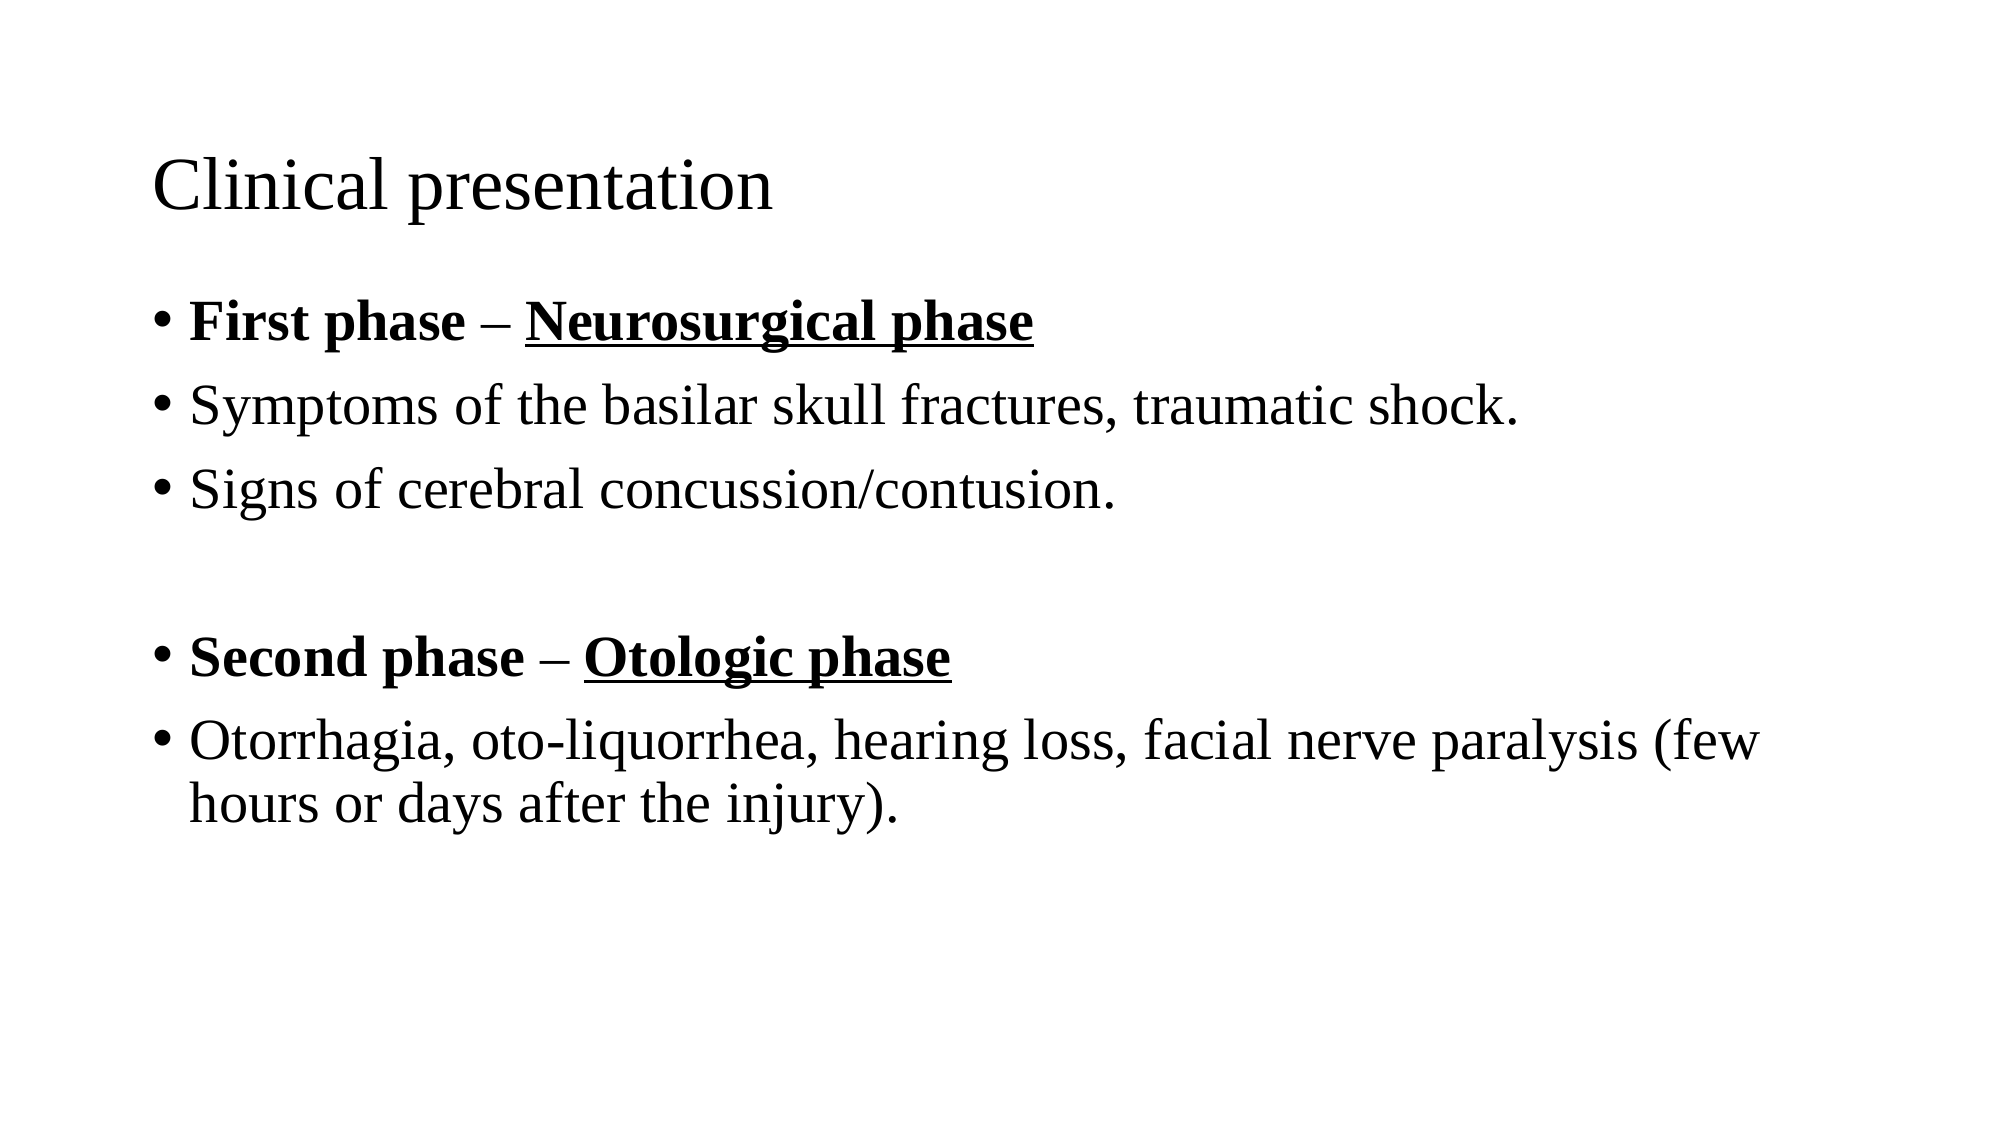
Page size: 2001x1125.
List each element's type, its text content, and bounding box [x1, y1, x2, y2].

title Clinical presentation [137, 128, 1863, 244]
list First phase – Neurosurgical phase Symptoms of the basilar skull fractures, traumatic shock. Signs of cerebral concussion/contusion. Second phase – Otologic phase Otorrhagia, oto-liquorrhea, hearing loss, facial nerve paralysis (few hours or days after the injury). [137, 283, 1863, 997]
